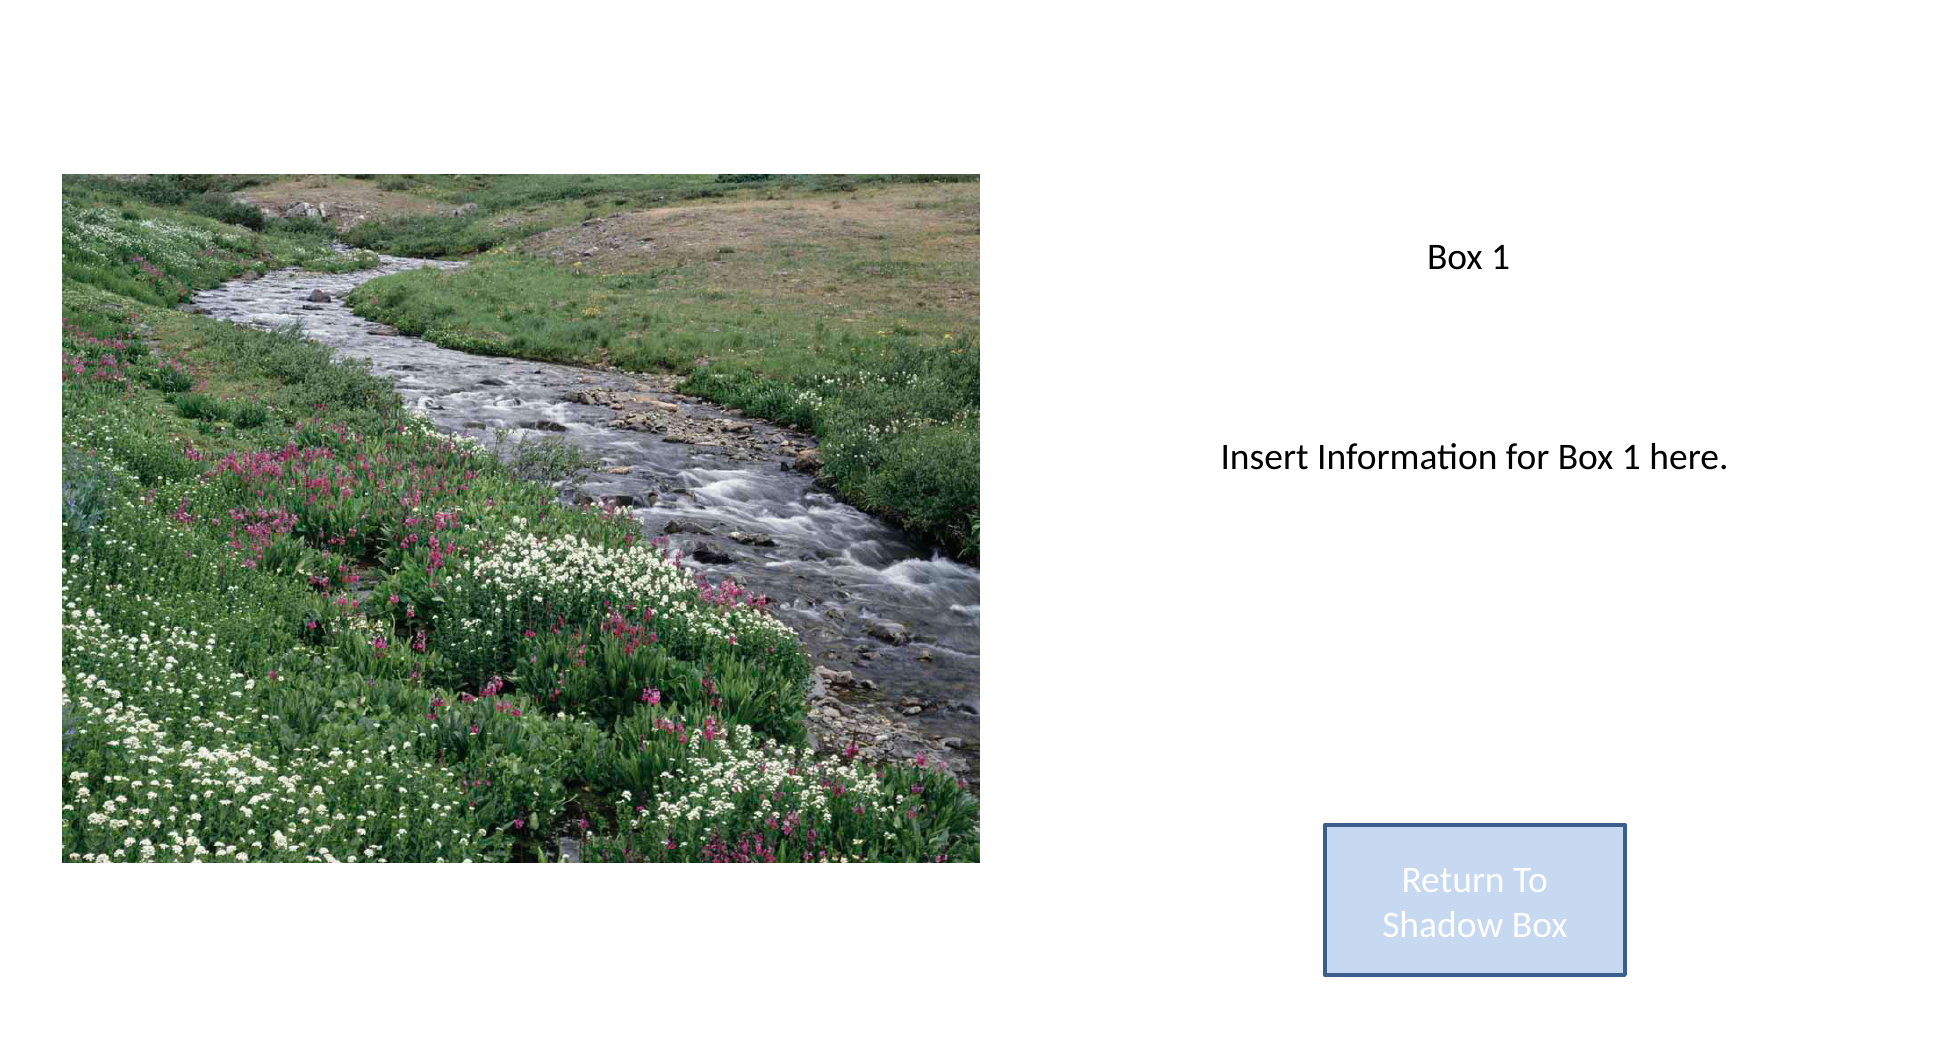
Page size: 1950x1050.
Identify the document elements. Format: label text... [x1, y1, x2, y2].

text_box Insert Information for Box 1 here. [1099, 424, 1850, 485]
text_box Return To Shadow Box [1323, 823, 1627, 977]
text_box Box 1 [1174, 224, 1763, 285]
picture [62, 174, 980, 863]
